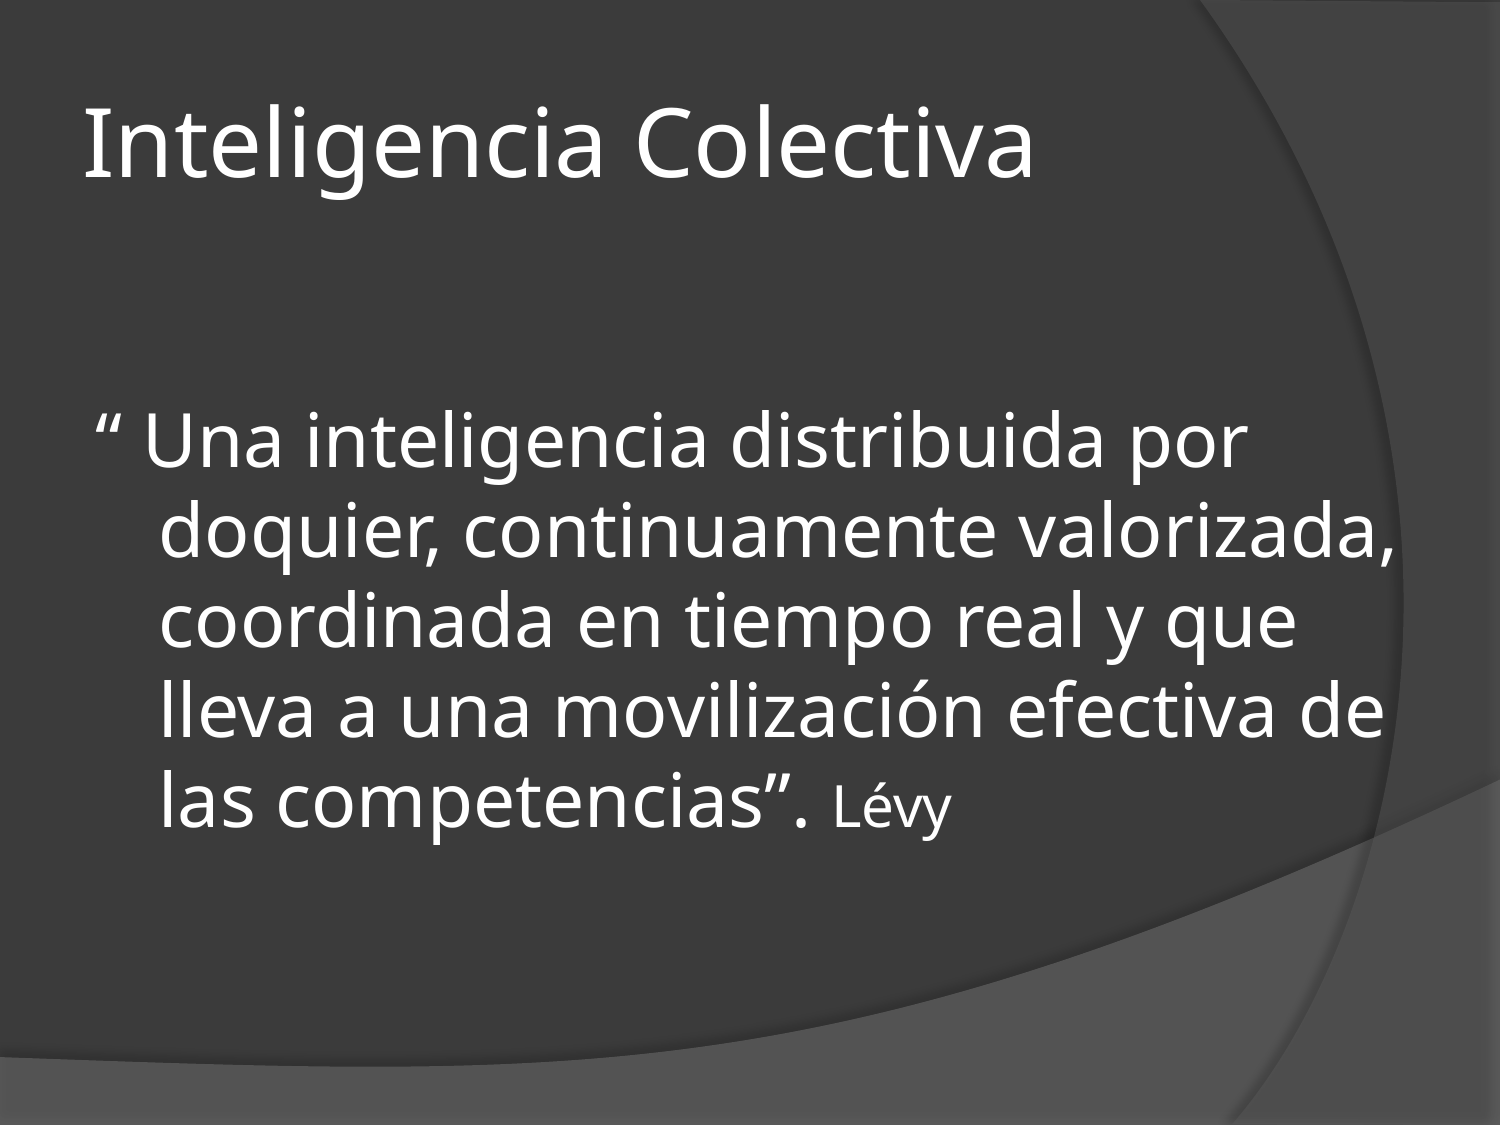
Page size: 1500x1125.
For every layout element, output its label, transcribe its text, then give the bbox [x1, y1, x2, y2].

list “ Una inteligencia distribuida por doquier, continuamente valorizada, coordinada en tiempo real y que lleva a una movilización efectiva de las competencias”. Lévy [75, 385, 1447, 1038]
title Inteligencia Colectiva [75, 45, 1300, 233]
